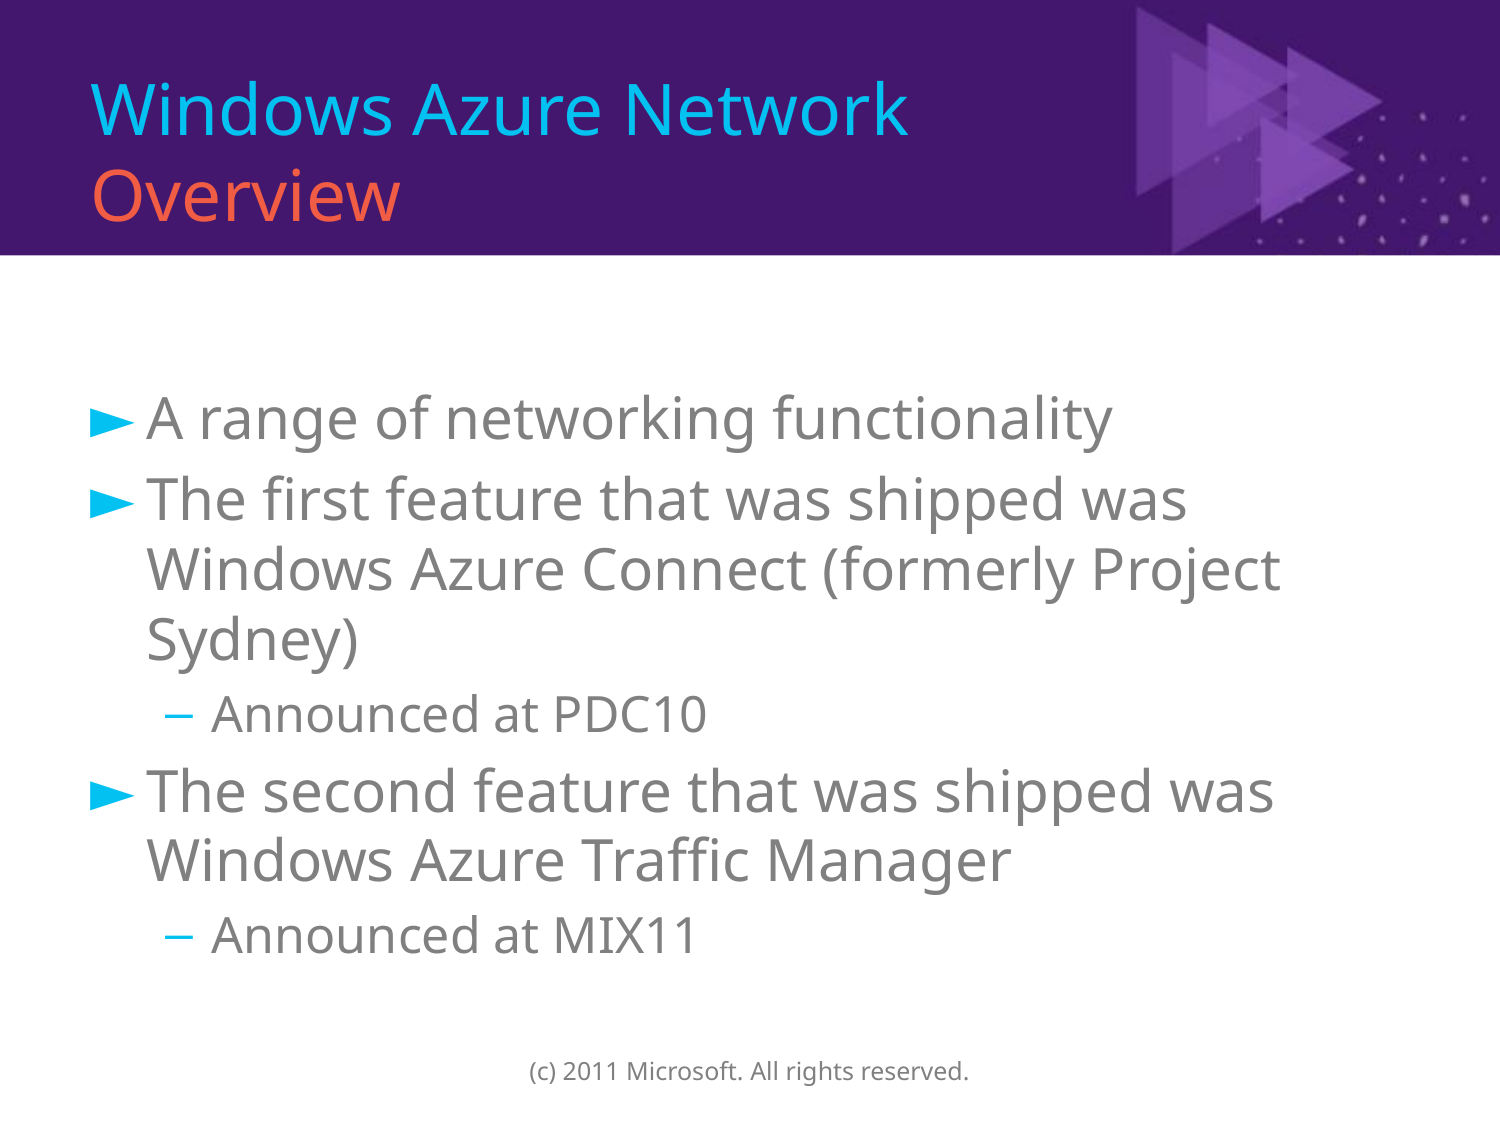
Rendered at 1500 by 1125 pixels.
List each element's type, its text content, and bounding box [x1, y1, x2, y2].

footer (c) 2011 Microsoft. All rights reserved. [512, 1042, 988, 1103]
picture [0, 0, 1500, 255]
list A range of networking functionality The first feature that was shipped was Windows Azure Connect (formerly Project Sydney) Announced at PDC10 The second feature that was shipped was Windows Azure Traffic Manager Announced at MIX11 [75, 373, 1425, 1005]
title Windows Azure Network Overview [75, 56, 1425, 244]
